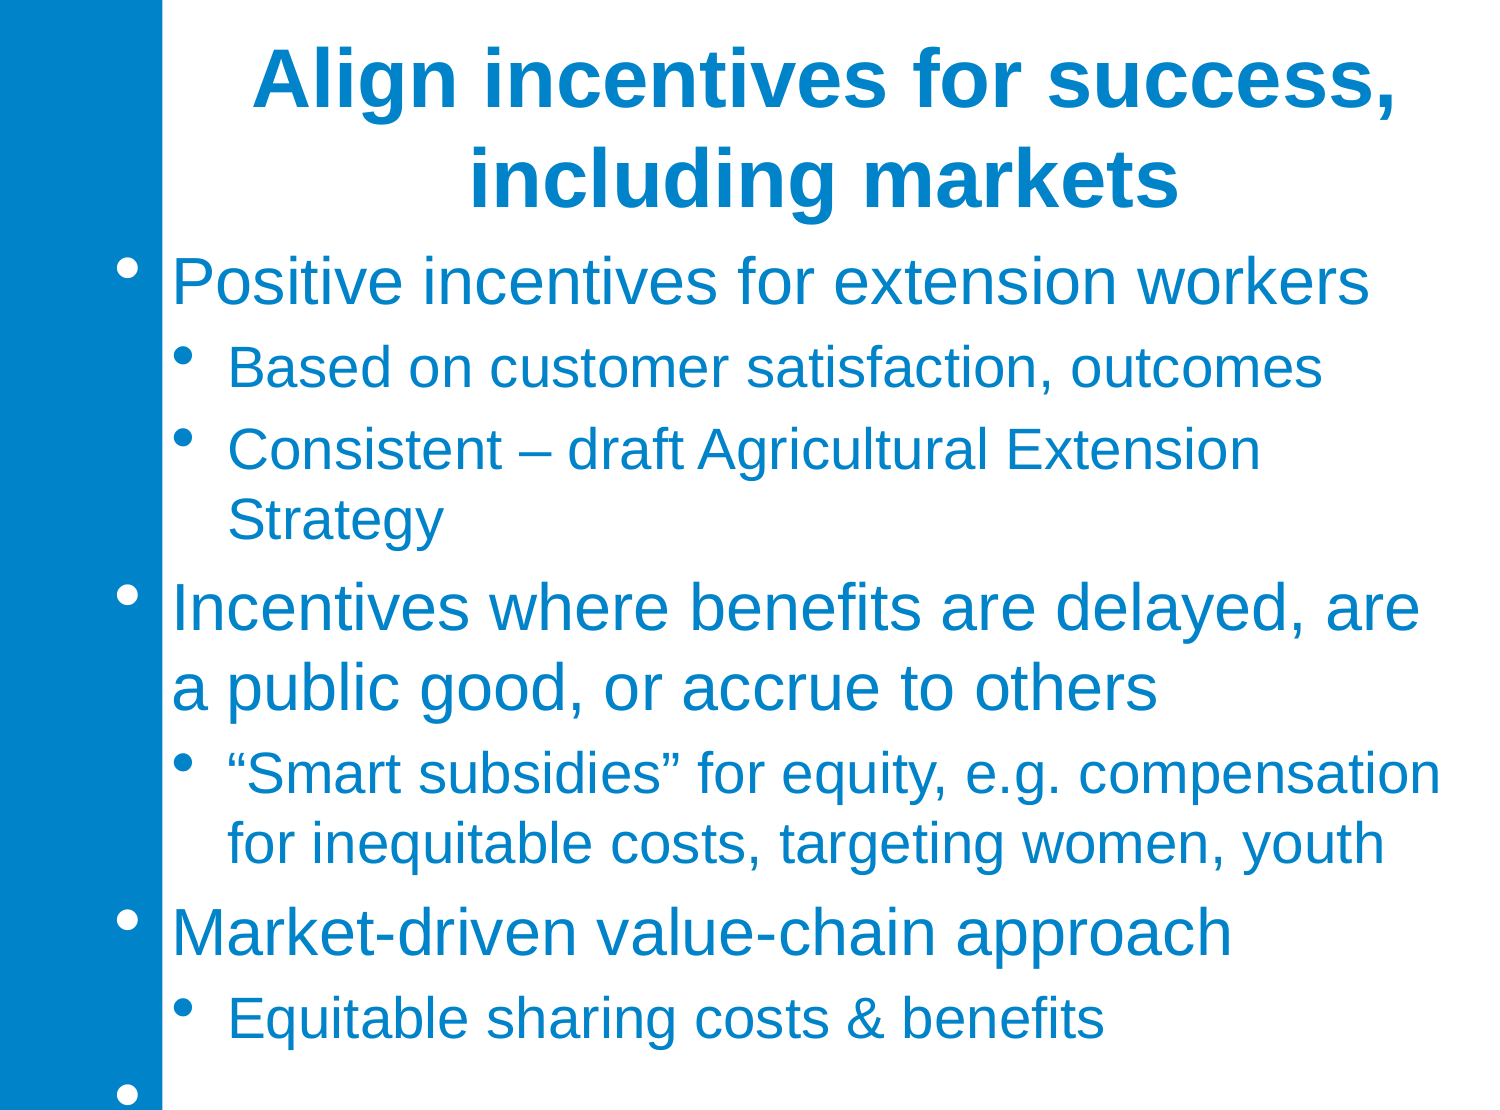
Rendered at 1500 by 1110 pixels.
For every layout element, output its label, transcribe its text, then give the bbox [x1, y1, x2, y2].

title Align incentives for success, including markets [150, 29, 1500, 218]
list Positive incentives for extension workers Based on customer satisfaction, outcomes Consistent – draft Agricultural Extension Strategy Incentives where benefits are delayed, are a public good, or accrue to others “Smart subsidies” for equity, e.g. compensation for inequitable costs, targeting women, youth Market-driven value-chain approach Equitable sharing costs & benefits , [99, 229, 1475, 1061]
